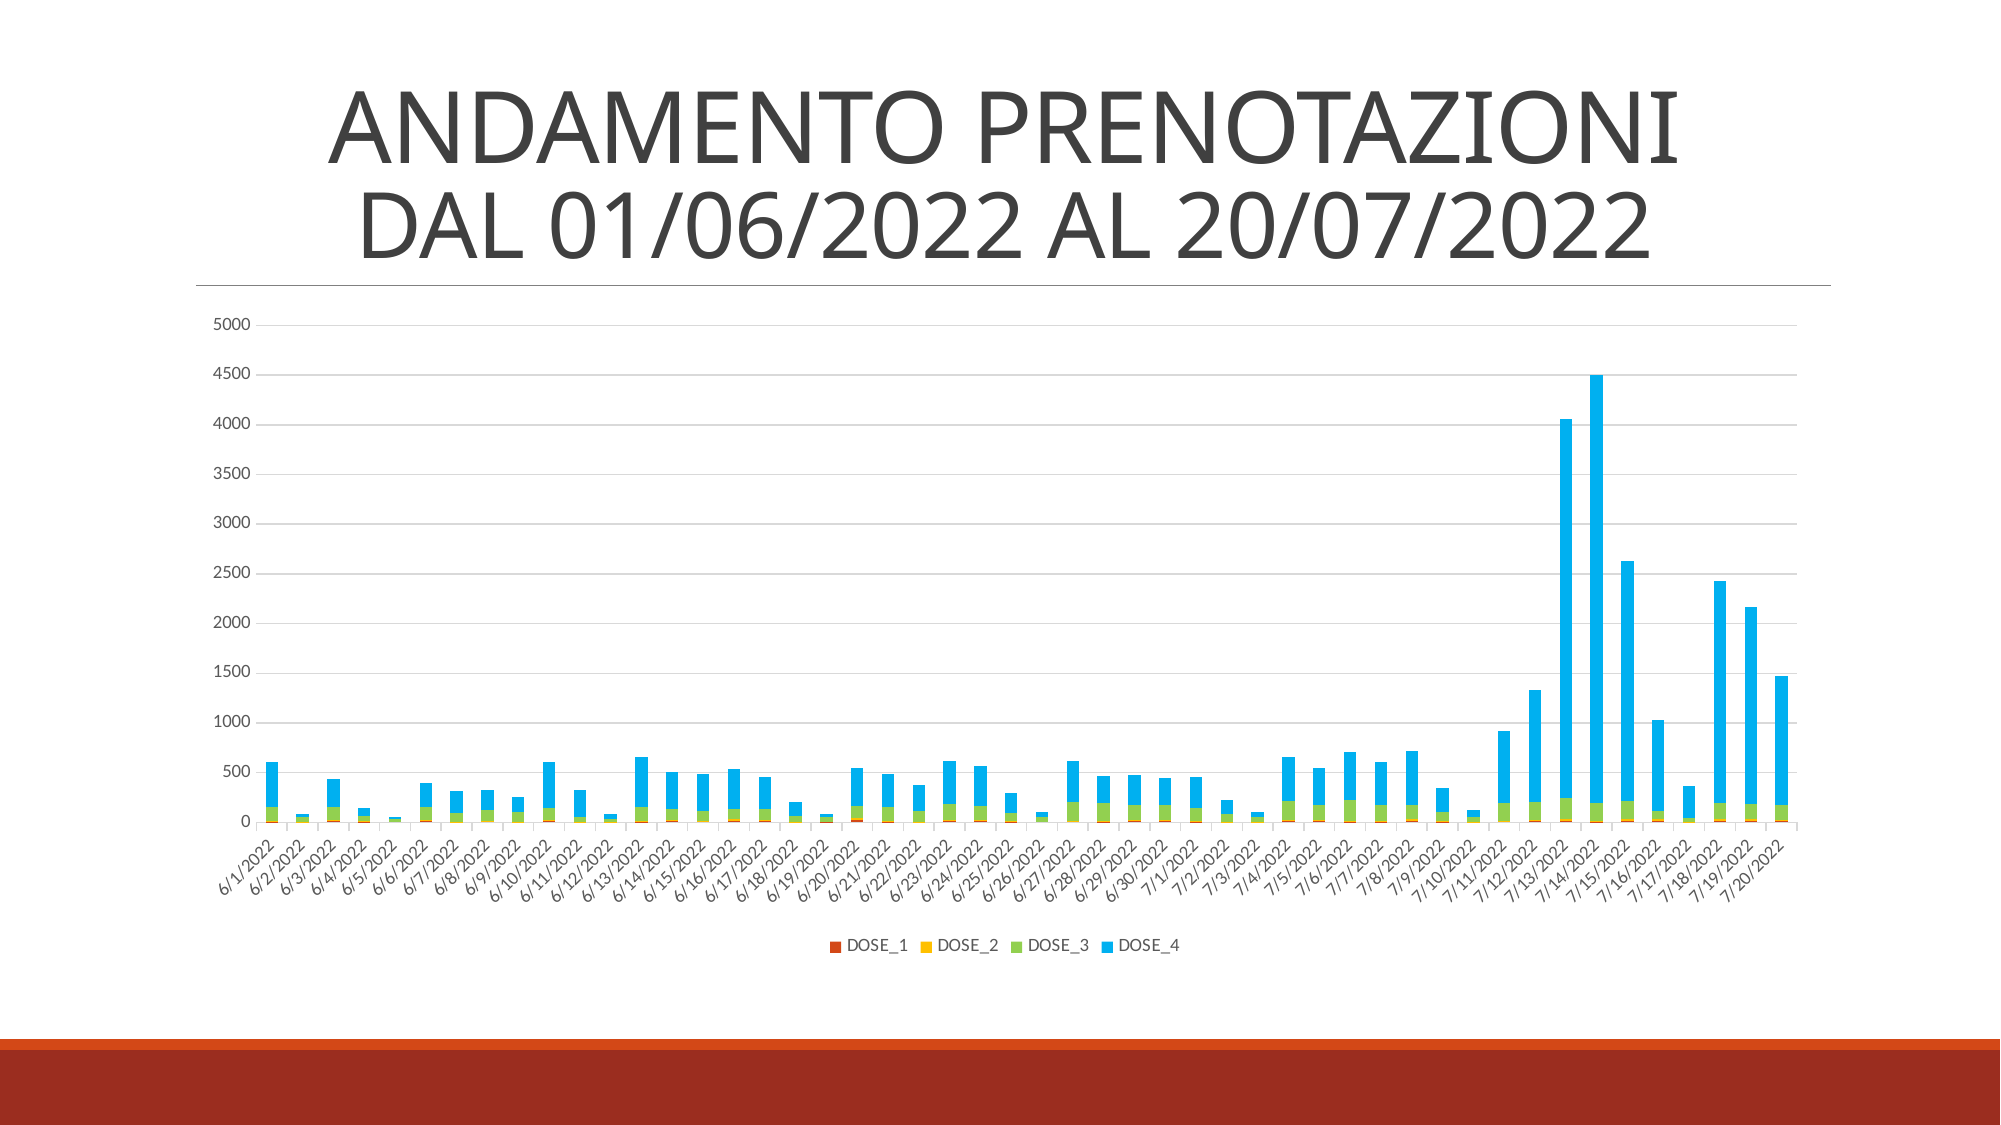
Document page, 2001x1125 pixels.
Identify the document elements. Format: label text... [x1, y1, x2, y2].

title Andamento prenotazioni dal 01/06/2022 al 20/07/2022 [180, 47, 1830, 285]
chart [179, 302, 1831, 964]
